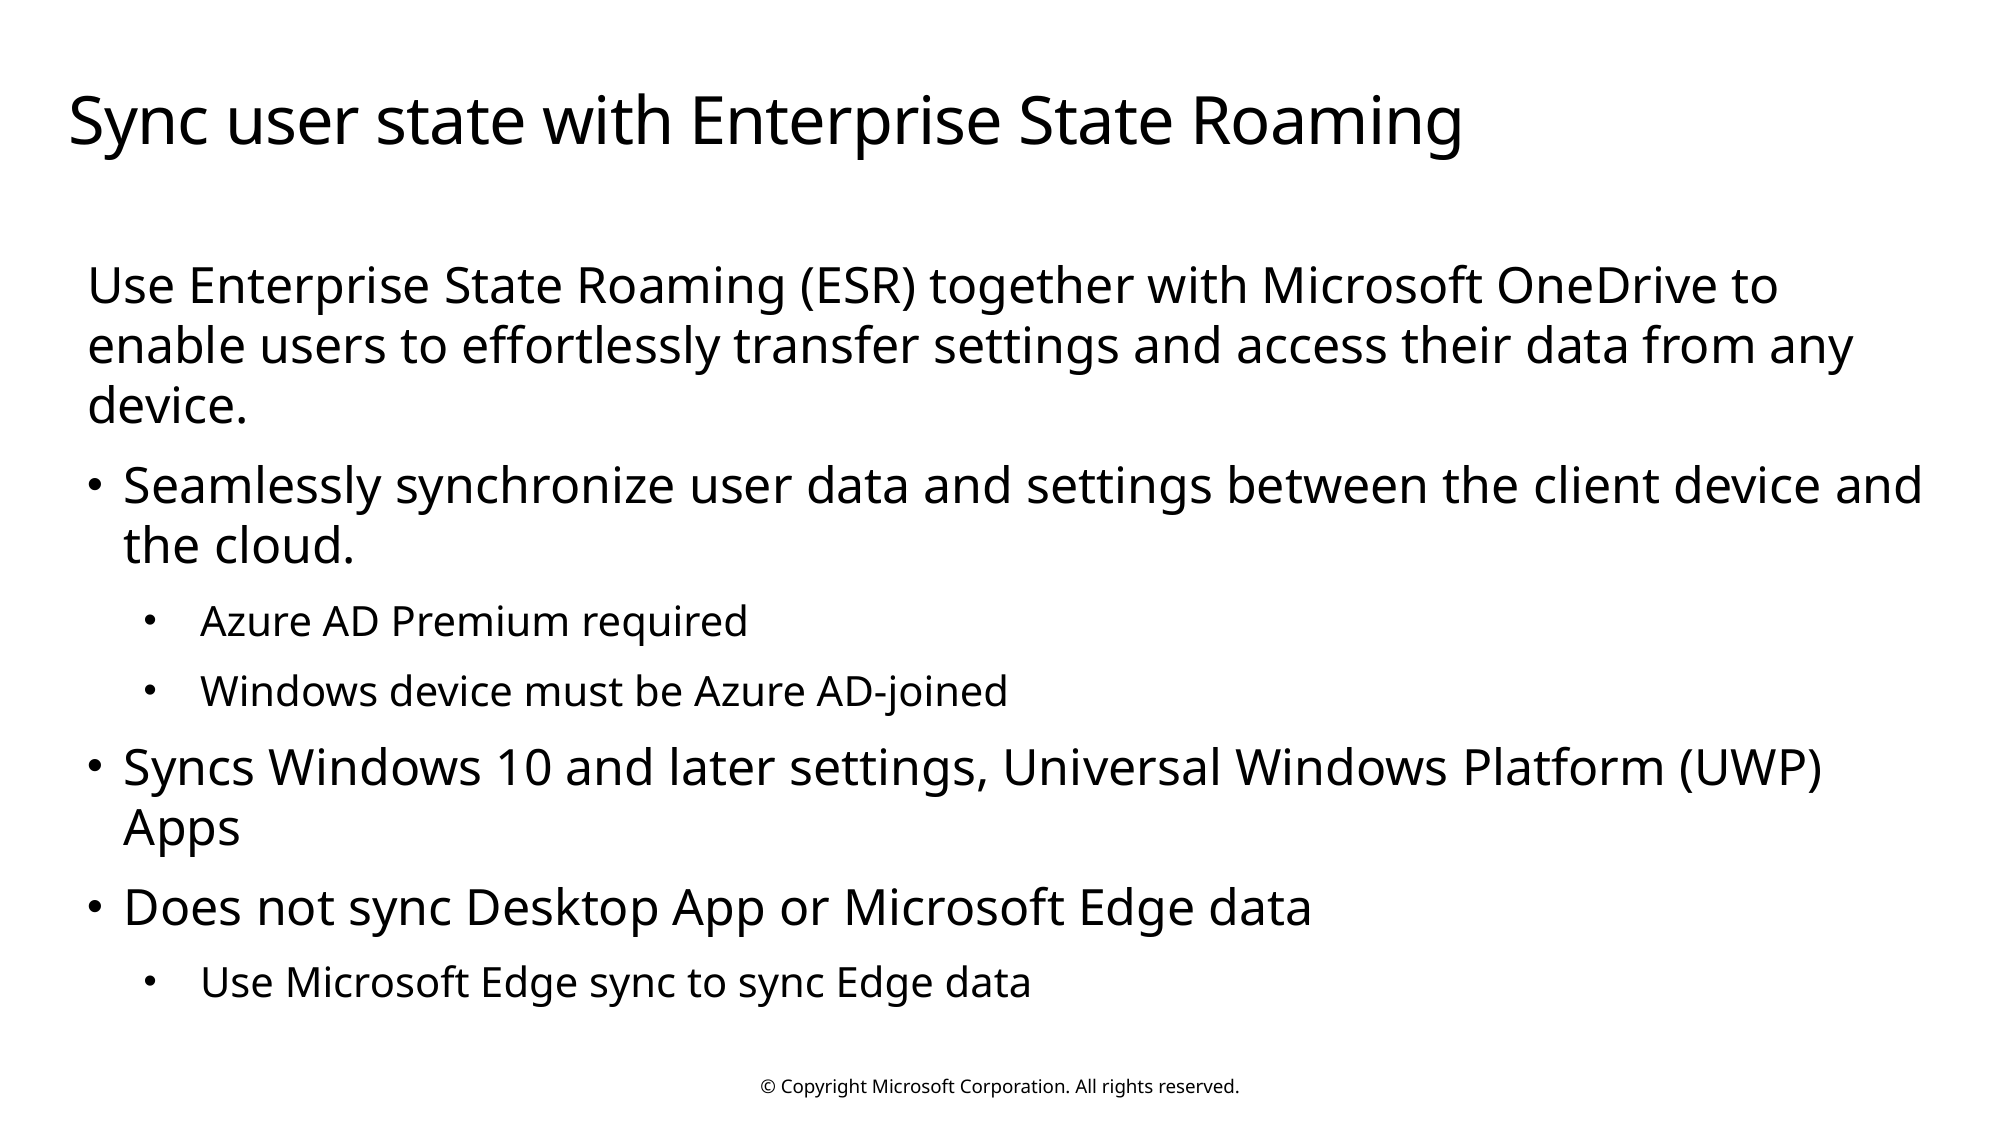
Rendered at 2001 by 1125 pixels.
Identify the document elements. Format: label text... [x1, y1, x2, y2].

title Sync user state with Enterprise State Roaming [68, 72, 1930, 184]
list Use Enterprise State Roaming (ESR) together with Microsoft OneDrive to enable users to effortlessly transfer settings and access their data from any device. Seamlessly synchronize user data and settings between the client device and the cloud. Azure AD Premium required Windows device must be Azure AD-joined Syncs Windows 10 and later settings, Universal Windows Platform (UWP) Apps Does not sync Desktop App or Microsoft Edge data Use Microsoft Edge sync to sync Edge data [68, 238, 1930, 910]
